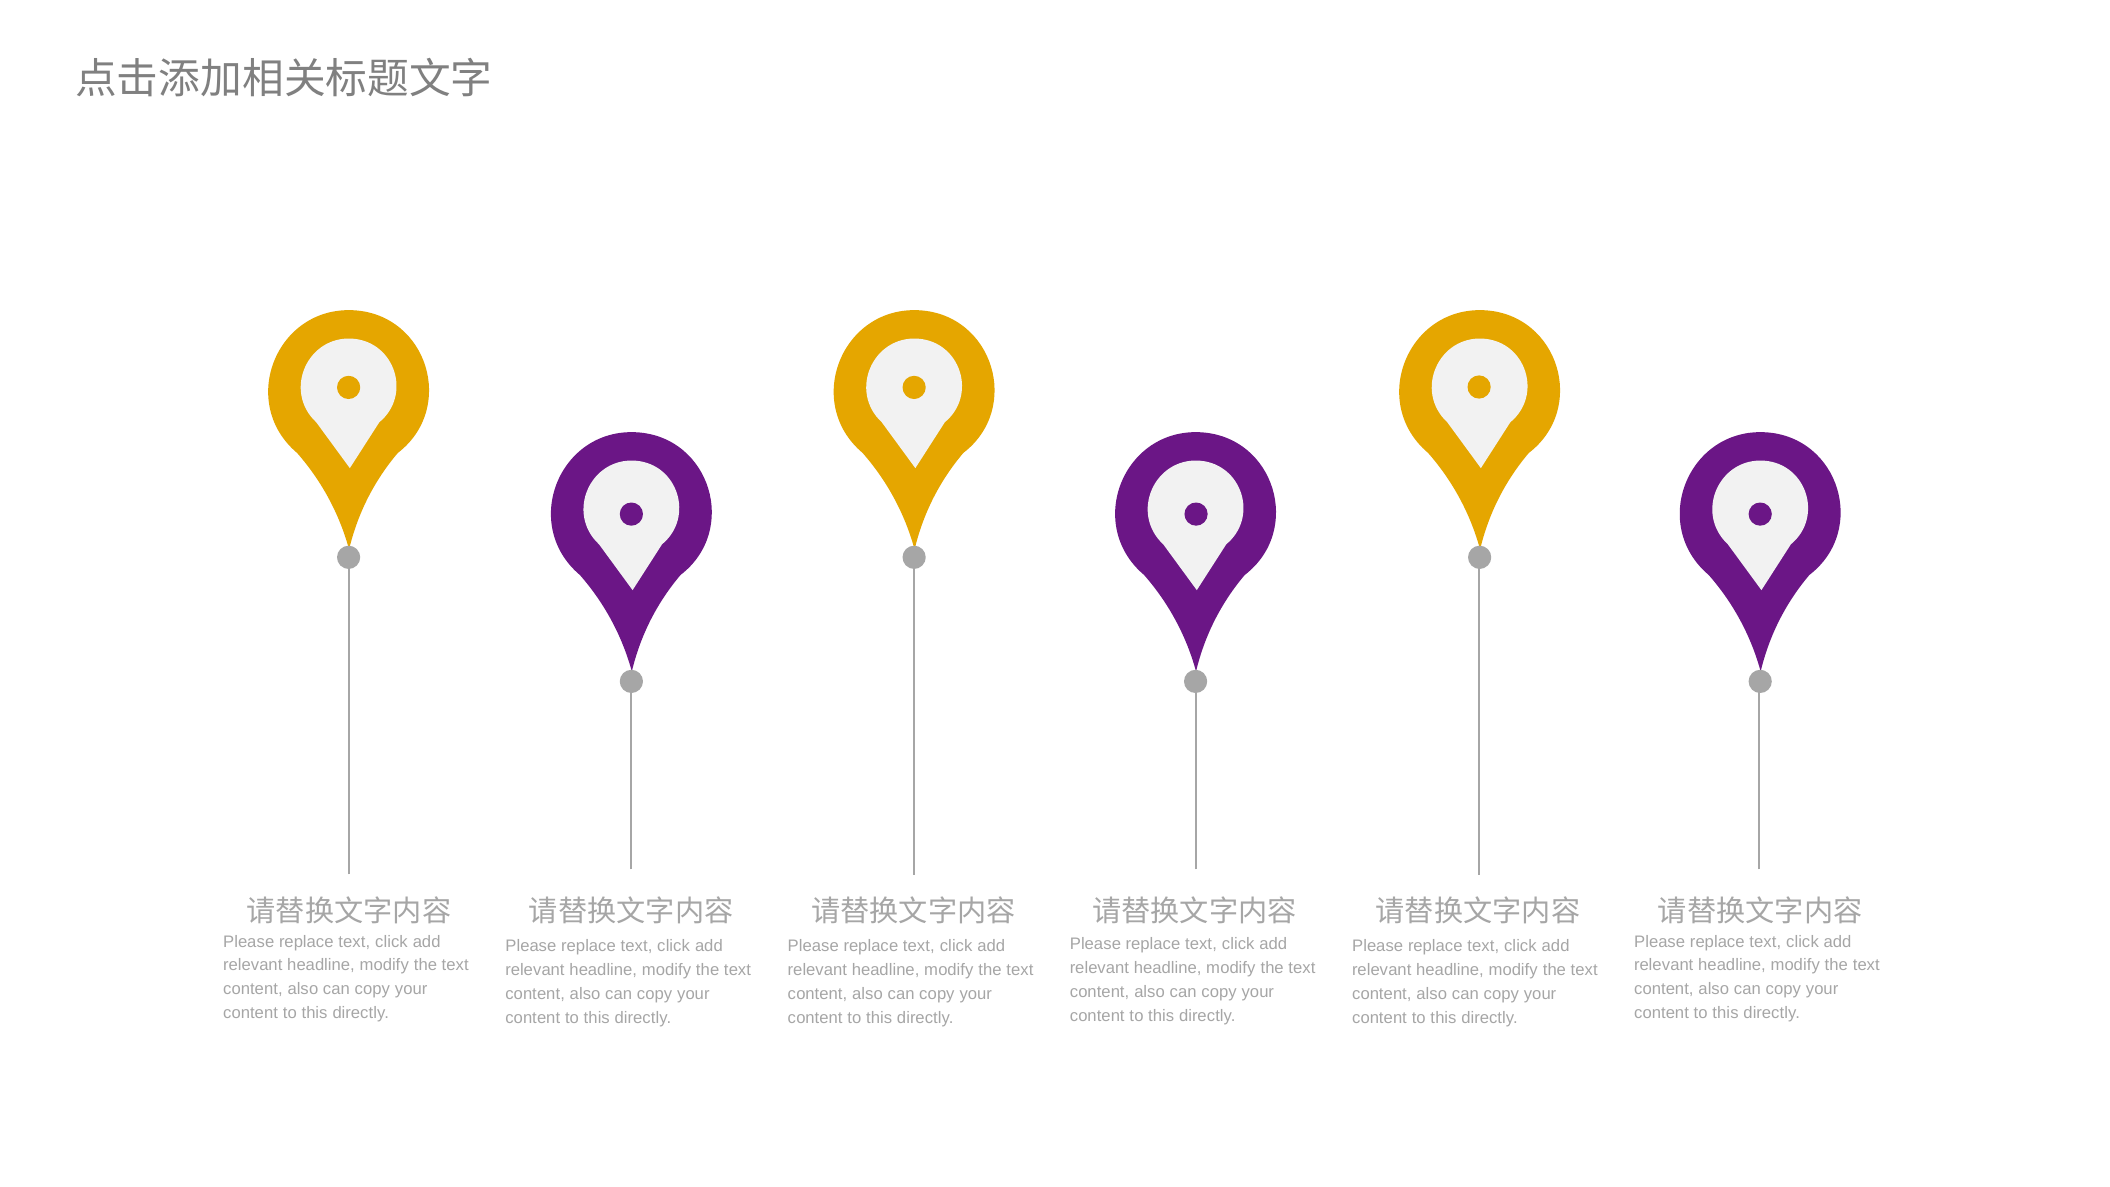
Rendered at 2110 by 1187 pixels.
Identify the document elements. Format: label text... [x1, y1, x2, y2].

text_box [1634, 432, 1887, 1022]
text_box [223, 310, 475, 1022]
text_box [505, 432, 758, 1027]
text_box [1069, 432, 1322, 1024]
text_box 点击添加相关标题文字 [59, 44, 563, 107]
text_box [1351, 310, 1604, 1027]
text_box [787, 310, 1040, 1027]
